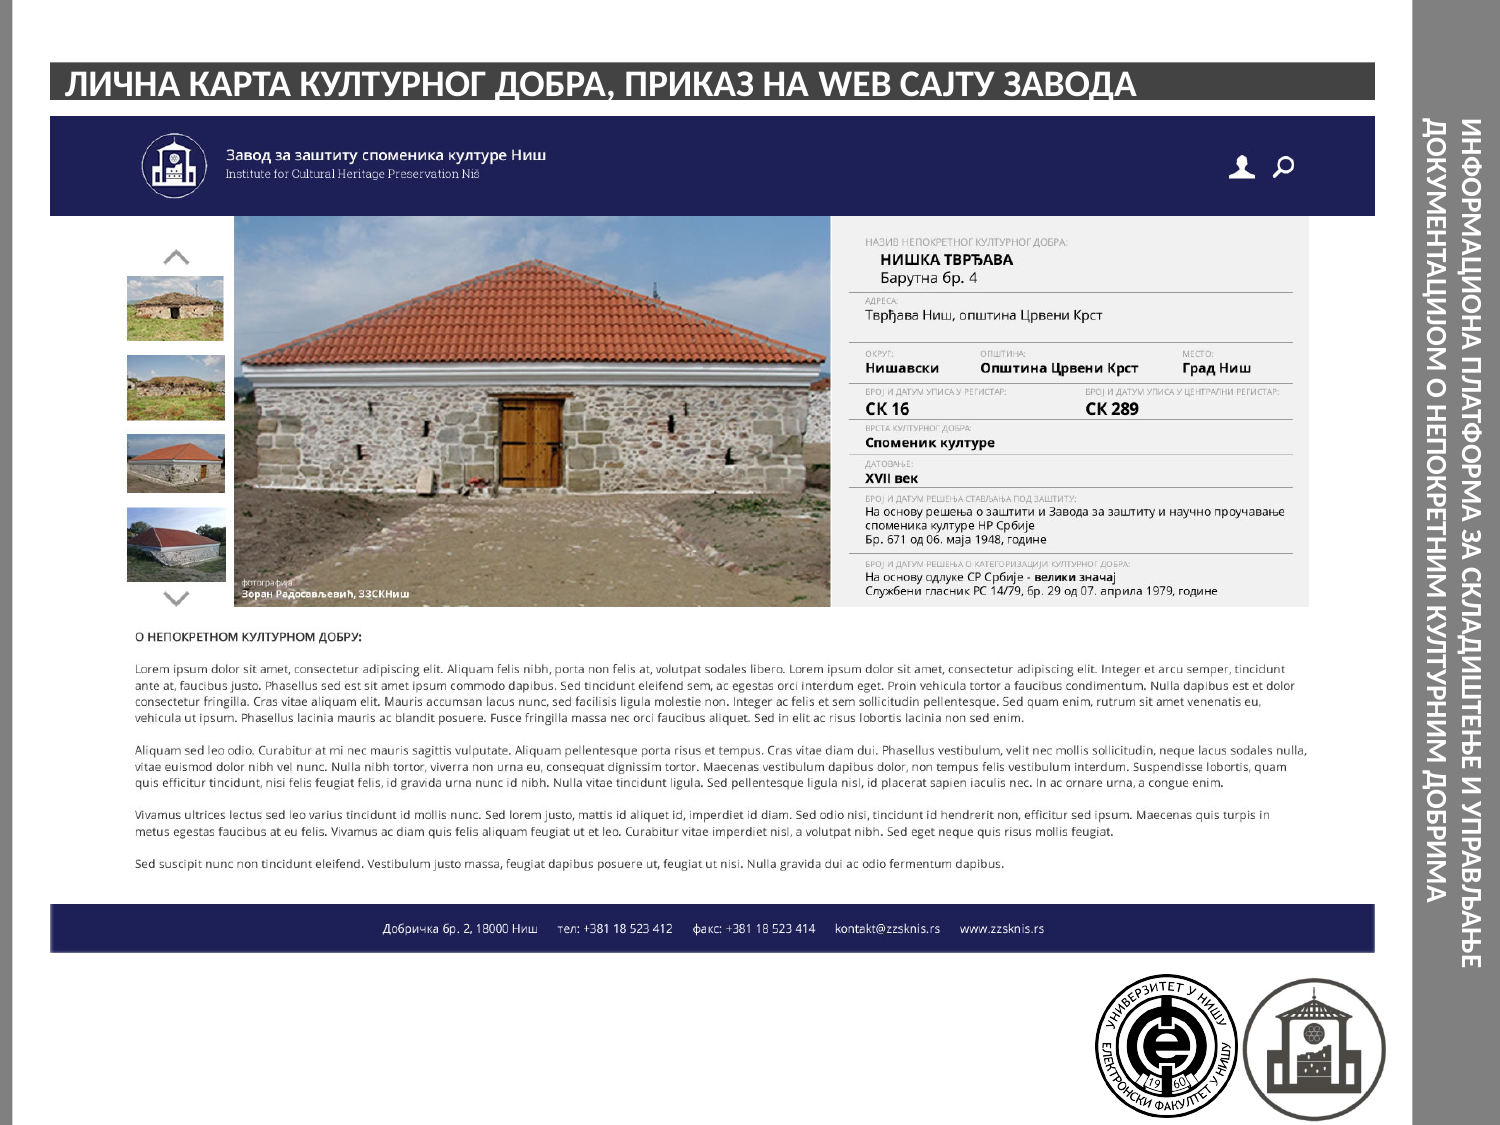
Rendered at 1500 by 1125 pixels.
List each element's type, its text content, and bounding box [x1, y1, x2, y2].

picture [1239, 968, 1388, 1123]
list ЛИЧНА КАРТА КУЛТУРНОГ ДОБРА, ПРИКАЗ НА WEB САЈТУ ЗАВОДА [50, 62, 1375, 100]
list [49, 116, 1375, 954]
picture [1094, 974, 1238, 1118]
title ИНФОРМАЦИОНА ПЛАТФОРМА ЗА СКЛАДИШТЕЊЕ И УПРАВЉАЊЕ ДОКУМЕНТАЦИЈОМ О НЕПОКРЕТНИМ КУЛТУРНИМ ДОБРИМА [1412, 62, 1500, 1025]
